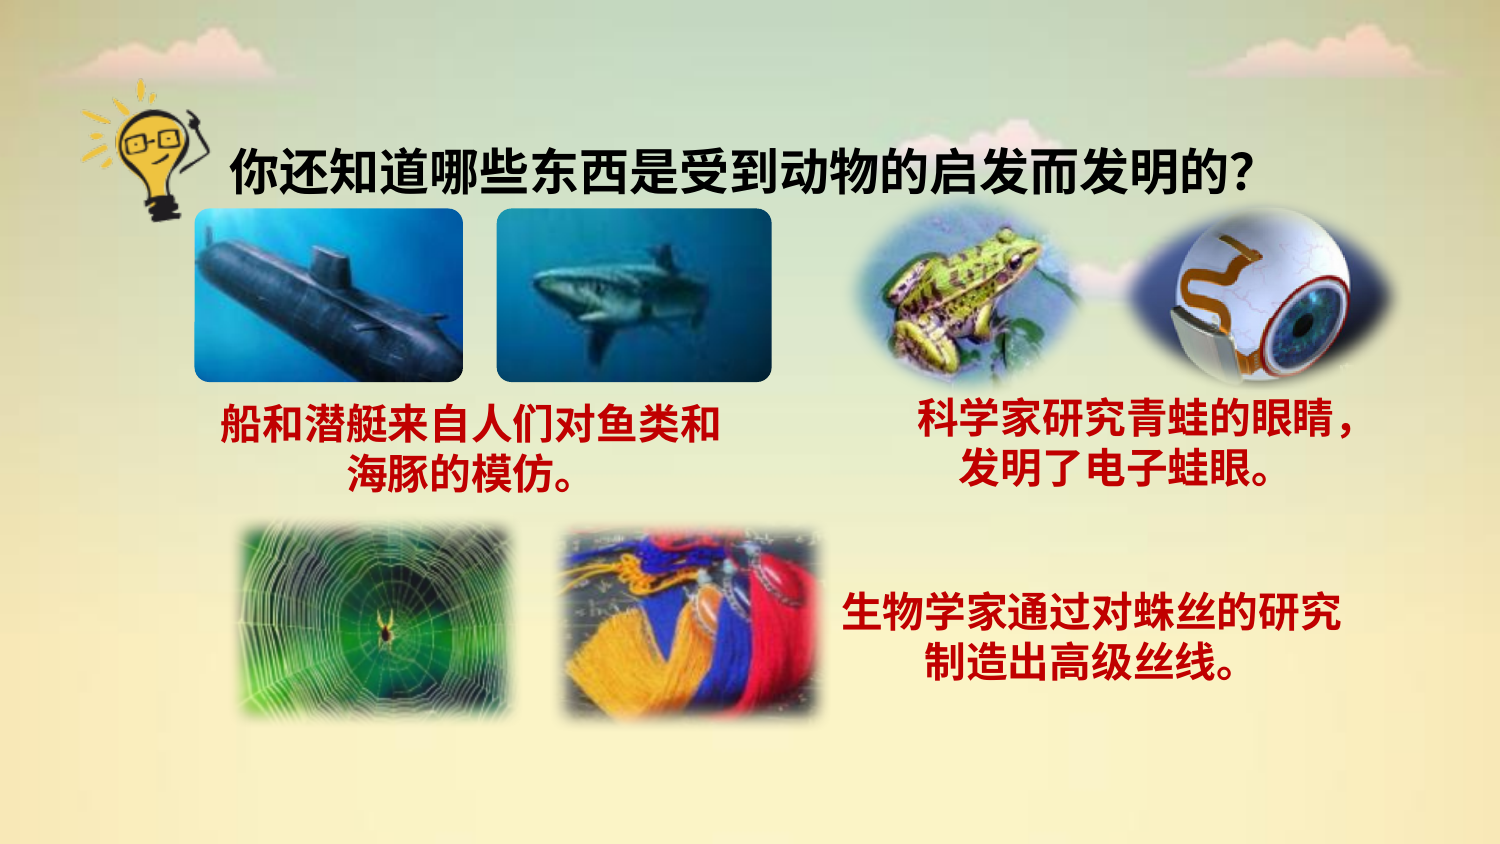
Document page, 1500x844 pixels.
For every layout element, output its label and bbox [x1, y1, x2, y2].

text_box [56, 63, 1301, 238]
text_box [194, 208, 772, 507]
picture [0, 0, 1500, 844]
text_box [836, 183, 1412, 501]
text_box [227, 513, 1358, 733]
